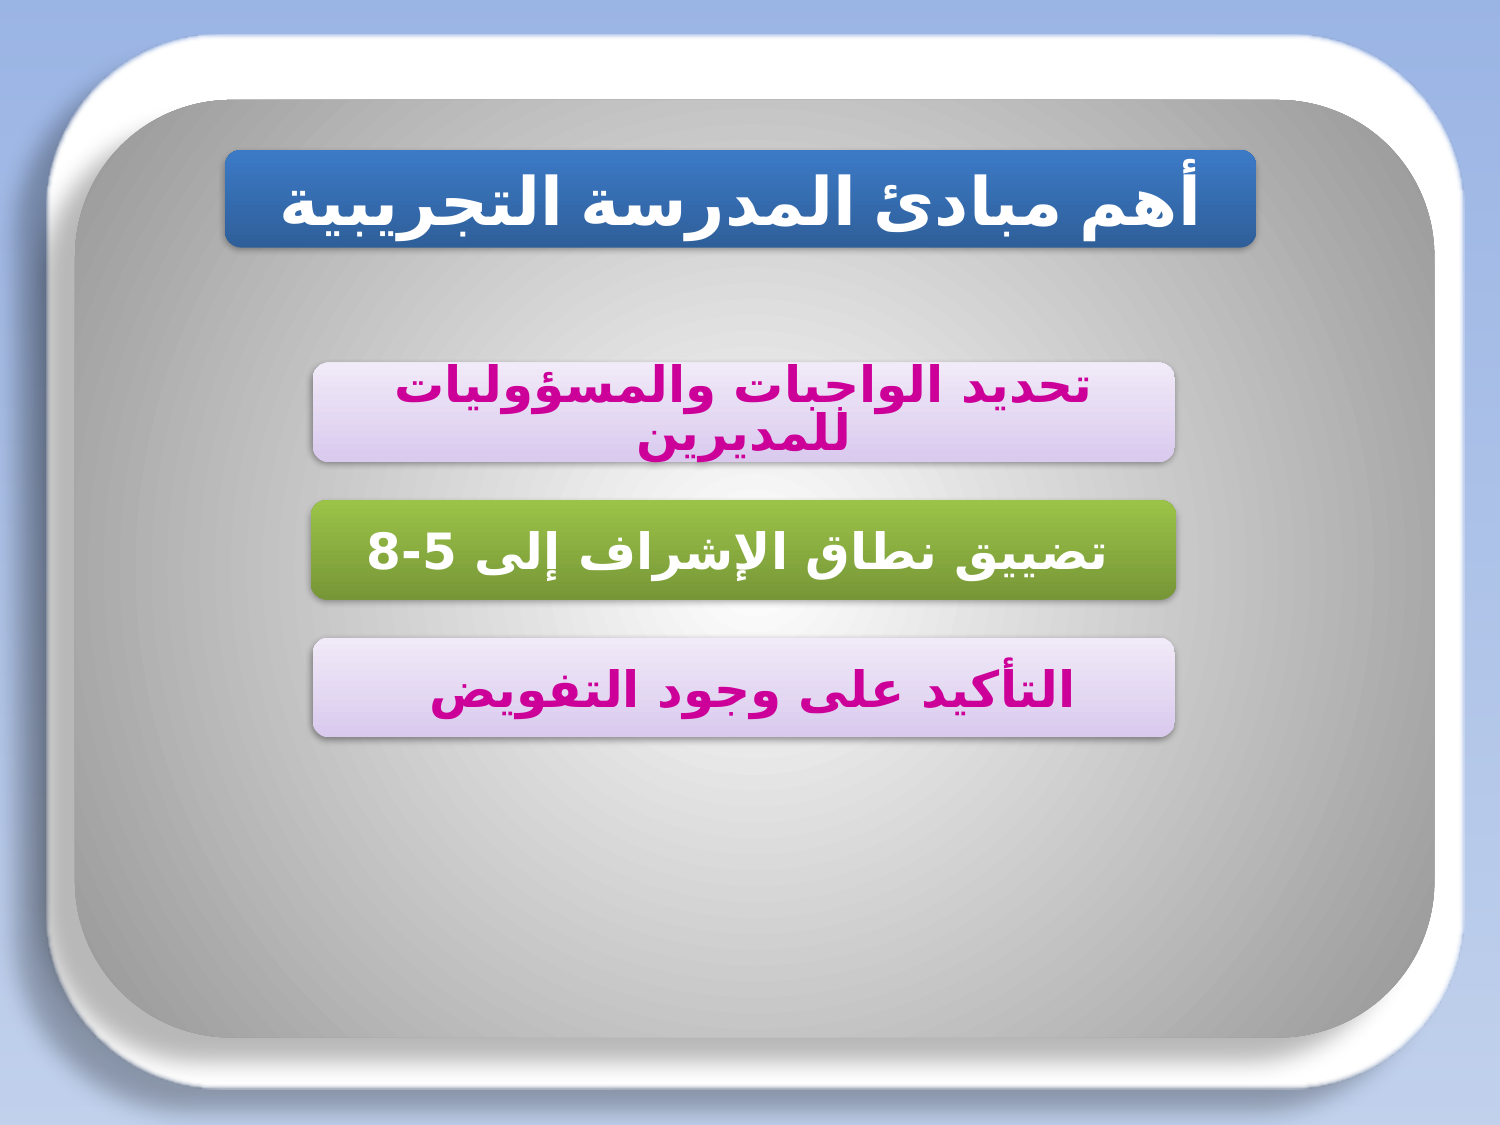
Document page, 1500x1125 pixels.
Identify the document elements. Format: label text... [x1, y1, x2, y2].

text_box [0, 0, 1500, 1125]
text_box التأكيد على وجود التفويض [311, 636, 1176, 739]
text_box [72, 97, 1437, 1040]
text_box [51, 34, 1468, 1089]
text_box أهم مبادئ المدرسة التجريبية [224, 149, 1257, 248]
text_box تحديد الواجبات والمسؤوليات للمديرين [311, 361, 1176, 464]
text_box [237, 499, 1238, 601]
